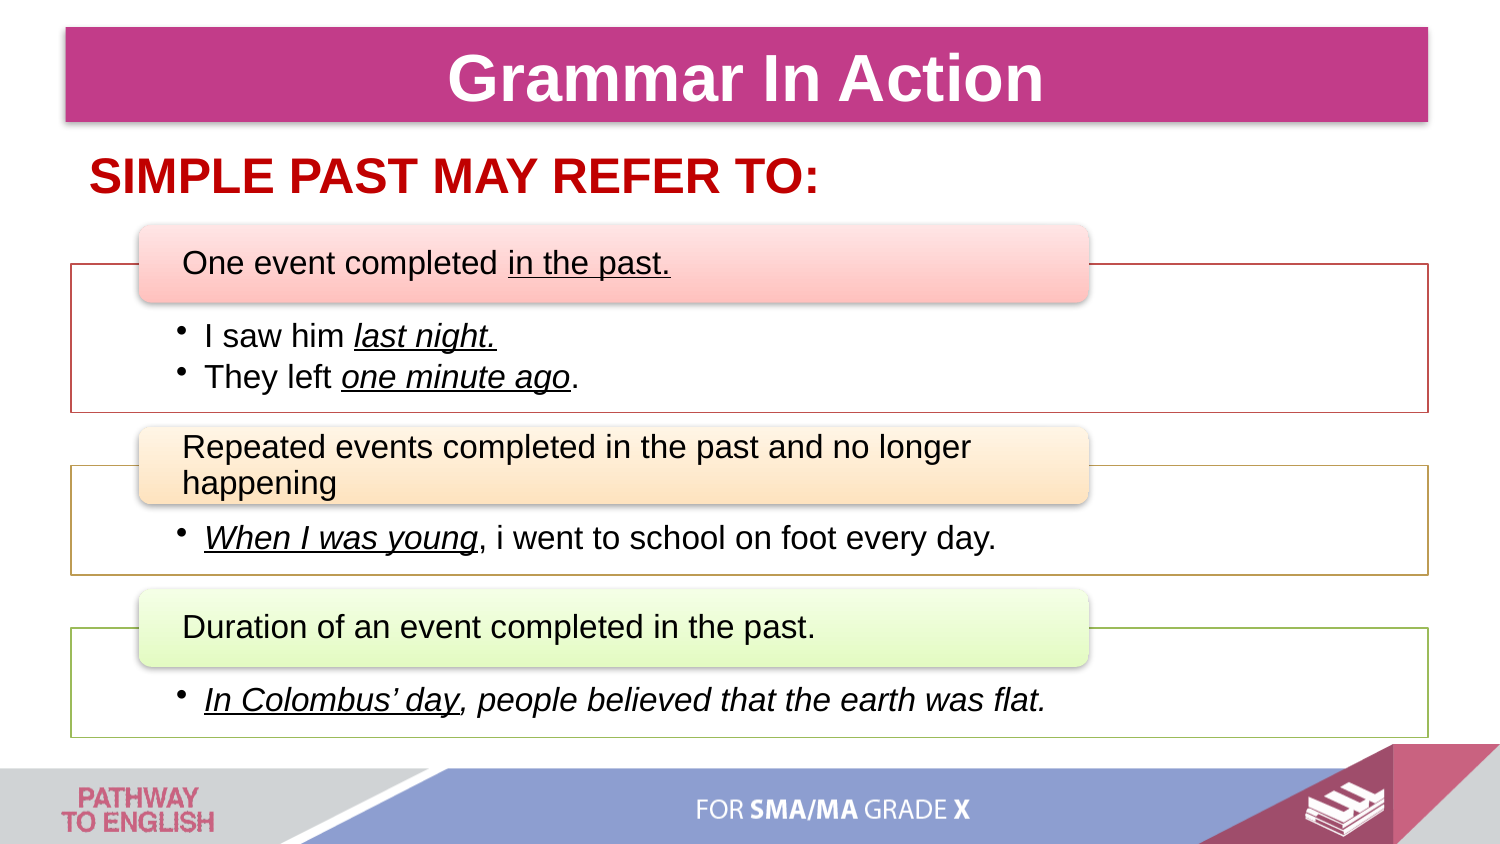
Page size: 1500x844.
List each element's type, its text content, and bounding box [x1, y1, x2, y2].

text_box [70, 223, 1429, 740]
picture [0, 744, 1500, 844]
text_box SIMPLE PAST MAY REFER TO: [74, 136, 836, 212]
text_box Grammar In Action [65, 26, 1429, 123]
